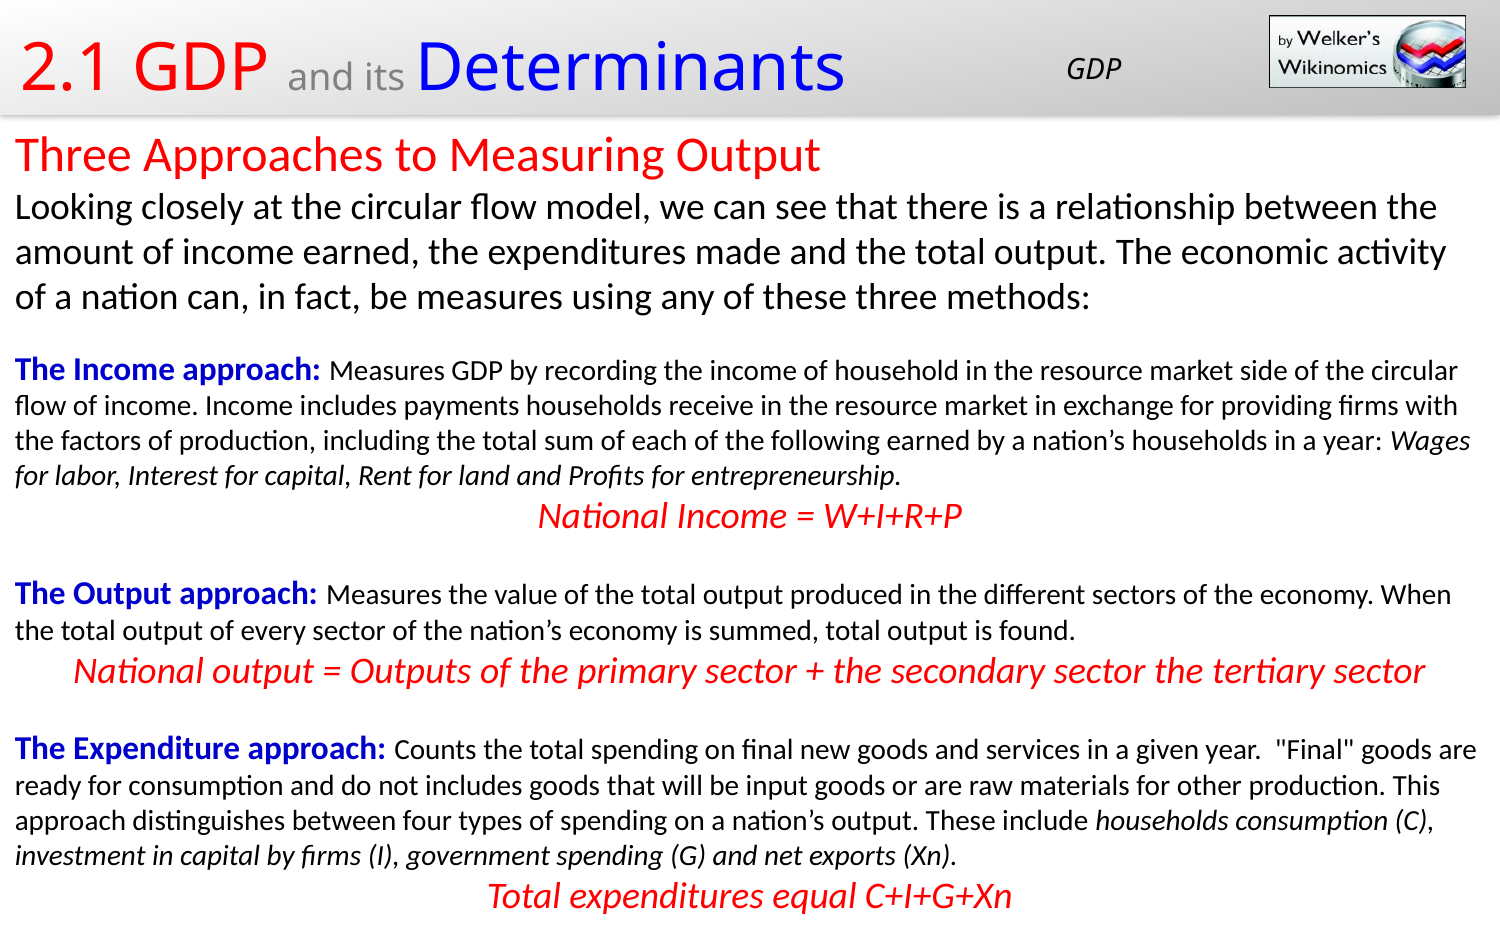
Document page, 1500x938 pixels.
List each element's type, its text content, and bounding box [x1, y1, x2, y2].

text_box Three Approaches to Measuring Output Looking closely at the circular flow model, we can see that there is a relationship between the amount of income earned, the expenditures made and the total output. The economic activity of a nation can, in fact, be measures using any of these three methods: The Income approach: Measures GDP by recording the income of household in the resource market side of the circular flow of income. Income includes payments households receive in the resource market in exchange for providing firms with the factors of production, including the total sum of each of the following earned by a nation’s households in a year: Wages for labor, Interest for capital, Rent for land and Profits for entrepreneurship. National Income = W+I+R+P The Output approach: Measures the value of the total output produced in the different sectors of the economy. When the total output of every sector of the nation’s economy is summed, total output is found. National output = Outputs of the primary sector + the secondary sector the tertiary sector The Expenditure approach: Counts the total spending on final new goods and services in a given year. "Final" goods are ready for consumption and do not includes goods that will be input goods or are raw materials for other production. This approach distinguishes between four types of spending on a nation’s output. These include households consumption (C), investment in capital by firms (I), government spending (G) and net exports (Xn). Total expenditures equal C+I+G+Xn [0, 123, 1500, 938]
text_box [0, 0, 1500, 115]
